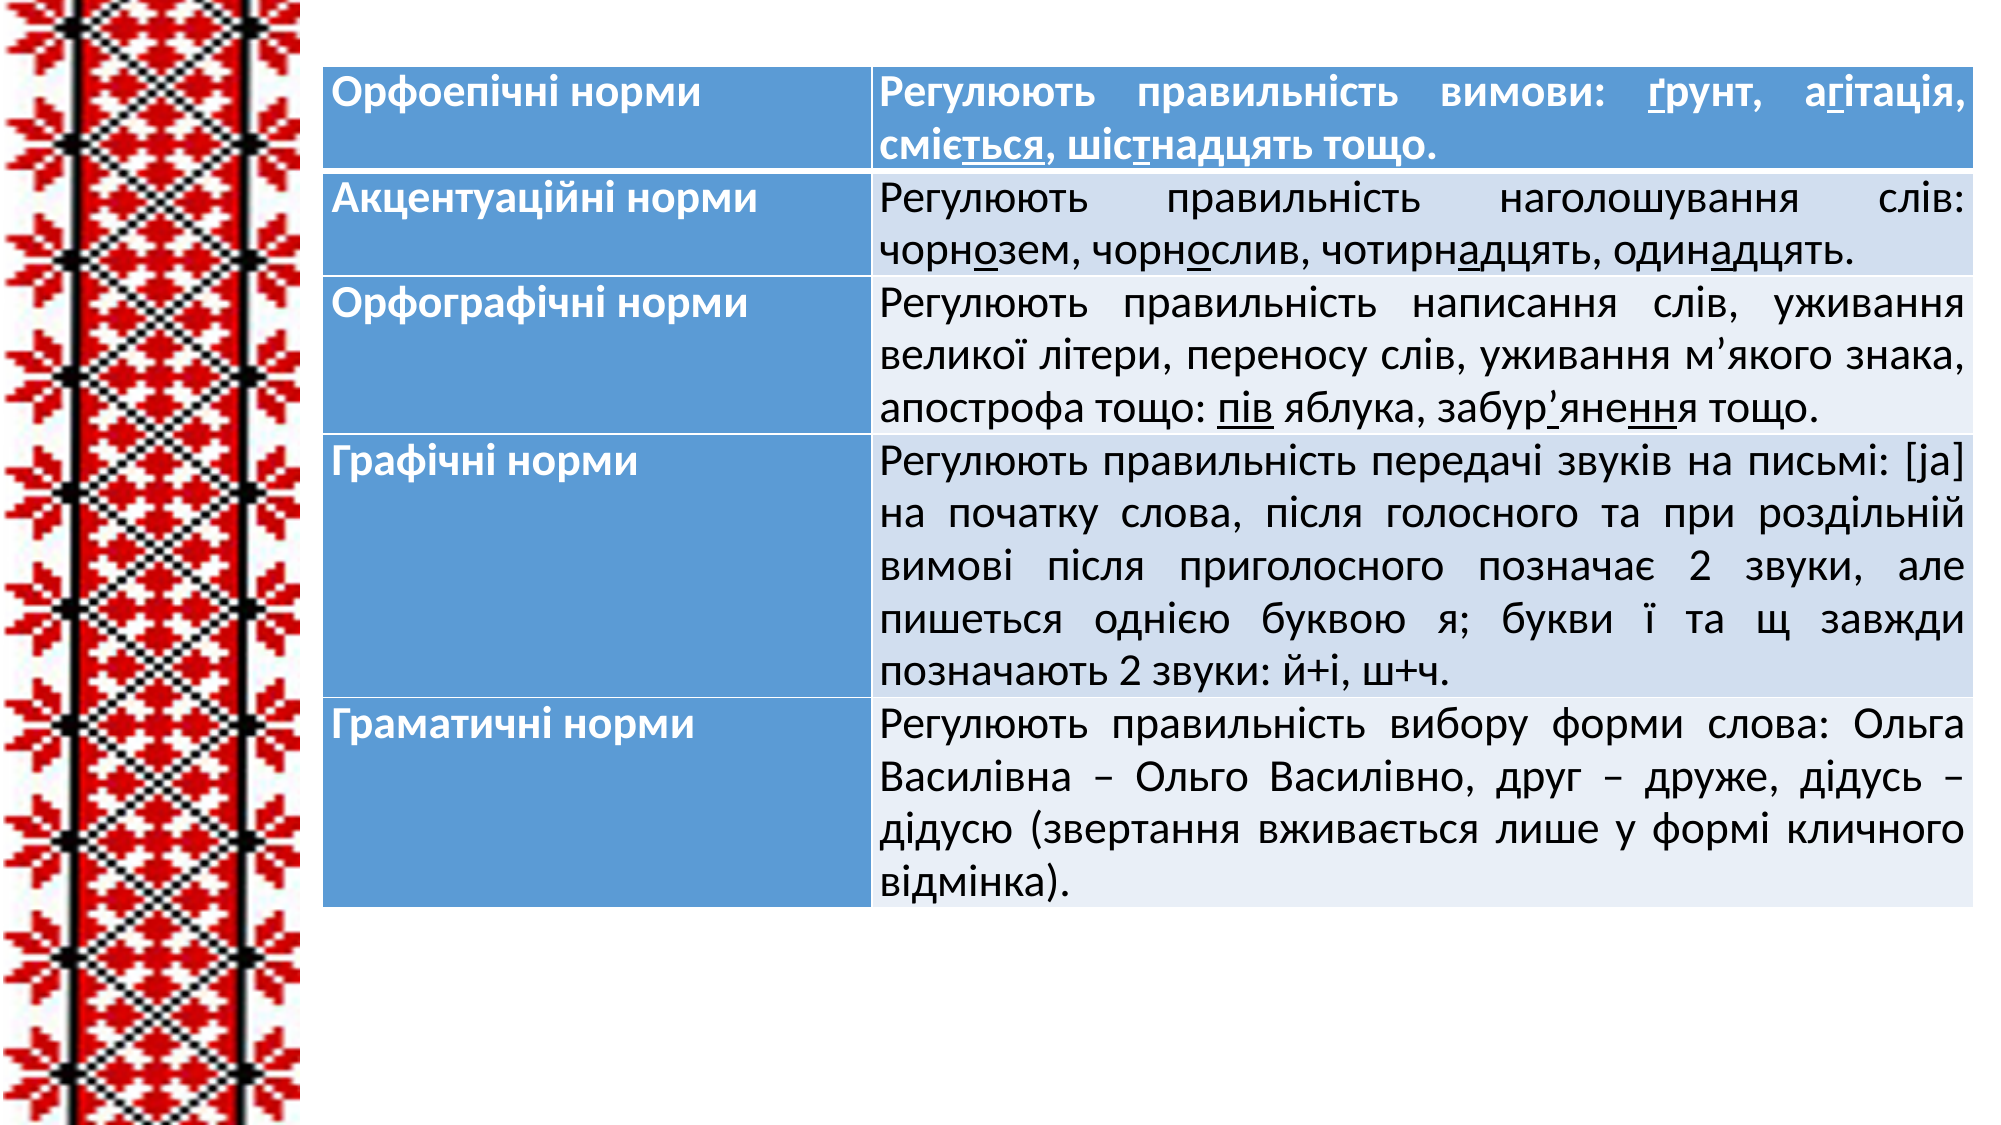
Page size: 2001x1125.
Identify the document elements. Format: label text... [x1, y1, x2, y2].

table_cell Регулюють правильність наголошування слів: чорнозем, чорнослив, чотирнадцять, одинадцять. [873, 174, 1973, 275]
table_cell Граматичні норми [323, 698, 871, 907]
table_cell Орфографічні норми [323, 277, 871, 433]
picture [3, 0, 300, 1125]
table_cell Акцентуаційні норми [323, 174, 871, 275]
table_cell Регулюють правильність передачі звуків на письмі: [ja] на початку слова, після голосного та при роздільній вимові після приголосного позначає 2 звуки, але пишеться однією буквою я; букви ї та щ завжди позначають 2 звуки: й+і, ш+ч. [873, 435, 1973, 697]
table_cell Регулюють правильність вибору форми слова: Ольга Василівна – Ольго Василівно, друг – друже, дідусь – дідусю (звертання вживається лише у формі кличного відмінка). [873, 698, 1973, 907]
table_header Регулюють правильність вимови: ґрунт, агітація, сміється, шістнадцять тощо. [873, 67, 1973, 168]
table_header Орфоепічні норми [323, 67, 871, 168]
table_cell Графічні норми [323, 435, 871, 697]
table_cell Регулюють правильність написання слів, уживання великої літери, переносу слів, уживання м’якого знака, апострофа тощо: пів яблука, забур’янення тощо. [873, 277, 1973, 433]
